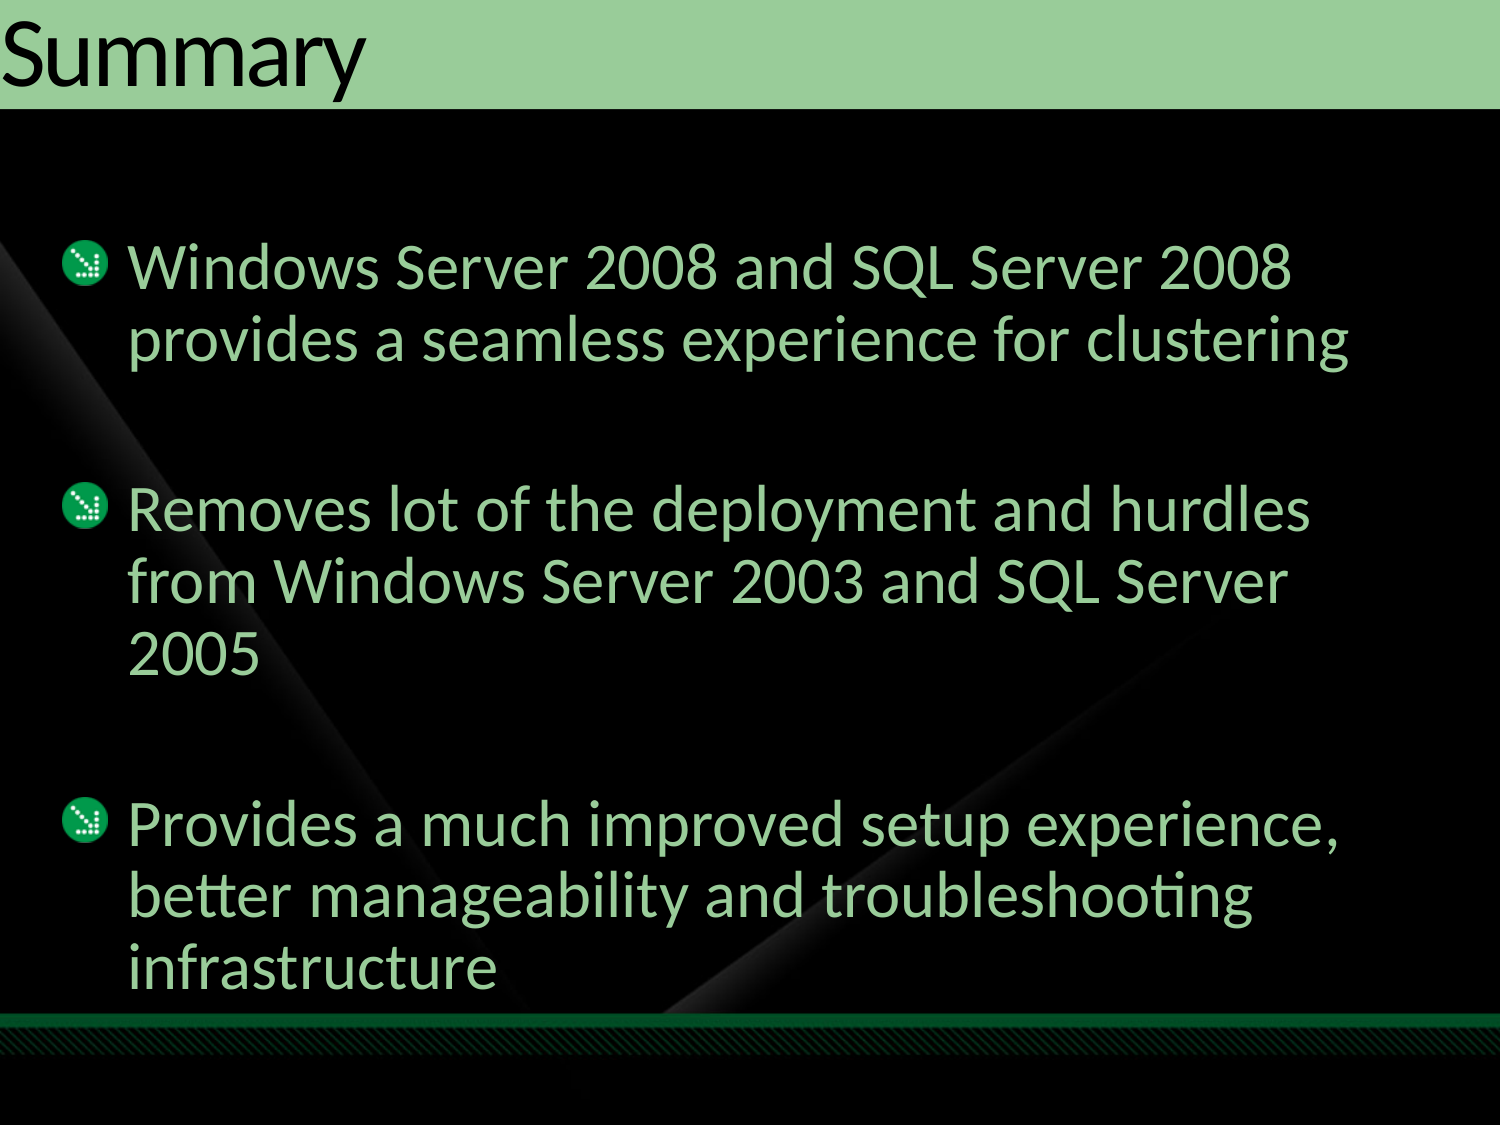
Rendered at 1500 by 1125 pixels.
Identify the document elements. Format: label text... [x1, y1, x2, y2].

list Windows Server 2008 and SQL Server 2008 provides a seamless experience for clustering Removes lot of the deployment and hurdles from Windows Server 2003 and SQL Server 2005 Provides a much improved setup experience, better manageability and troubleshooting infrastructure [62, 231, 1438, 852]
picture [0, 110, 1500, 1125]
title Summary [0, 0, 1500, 110]
